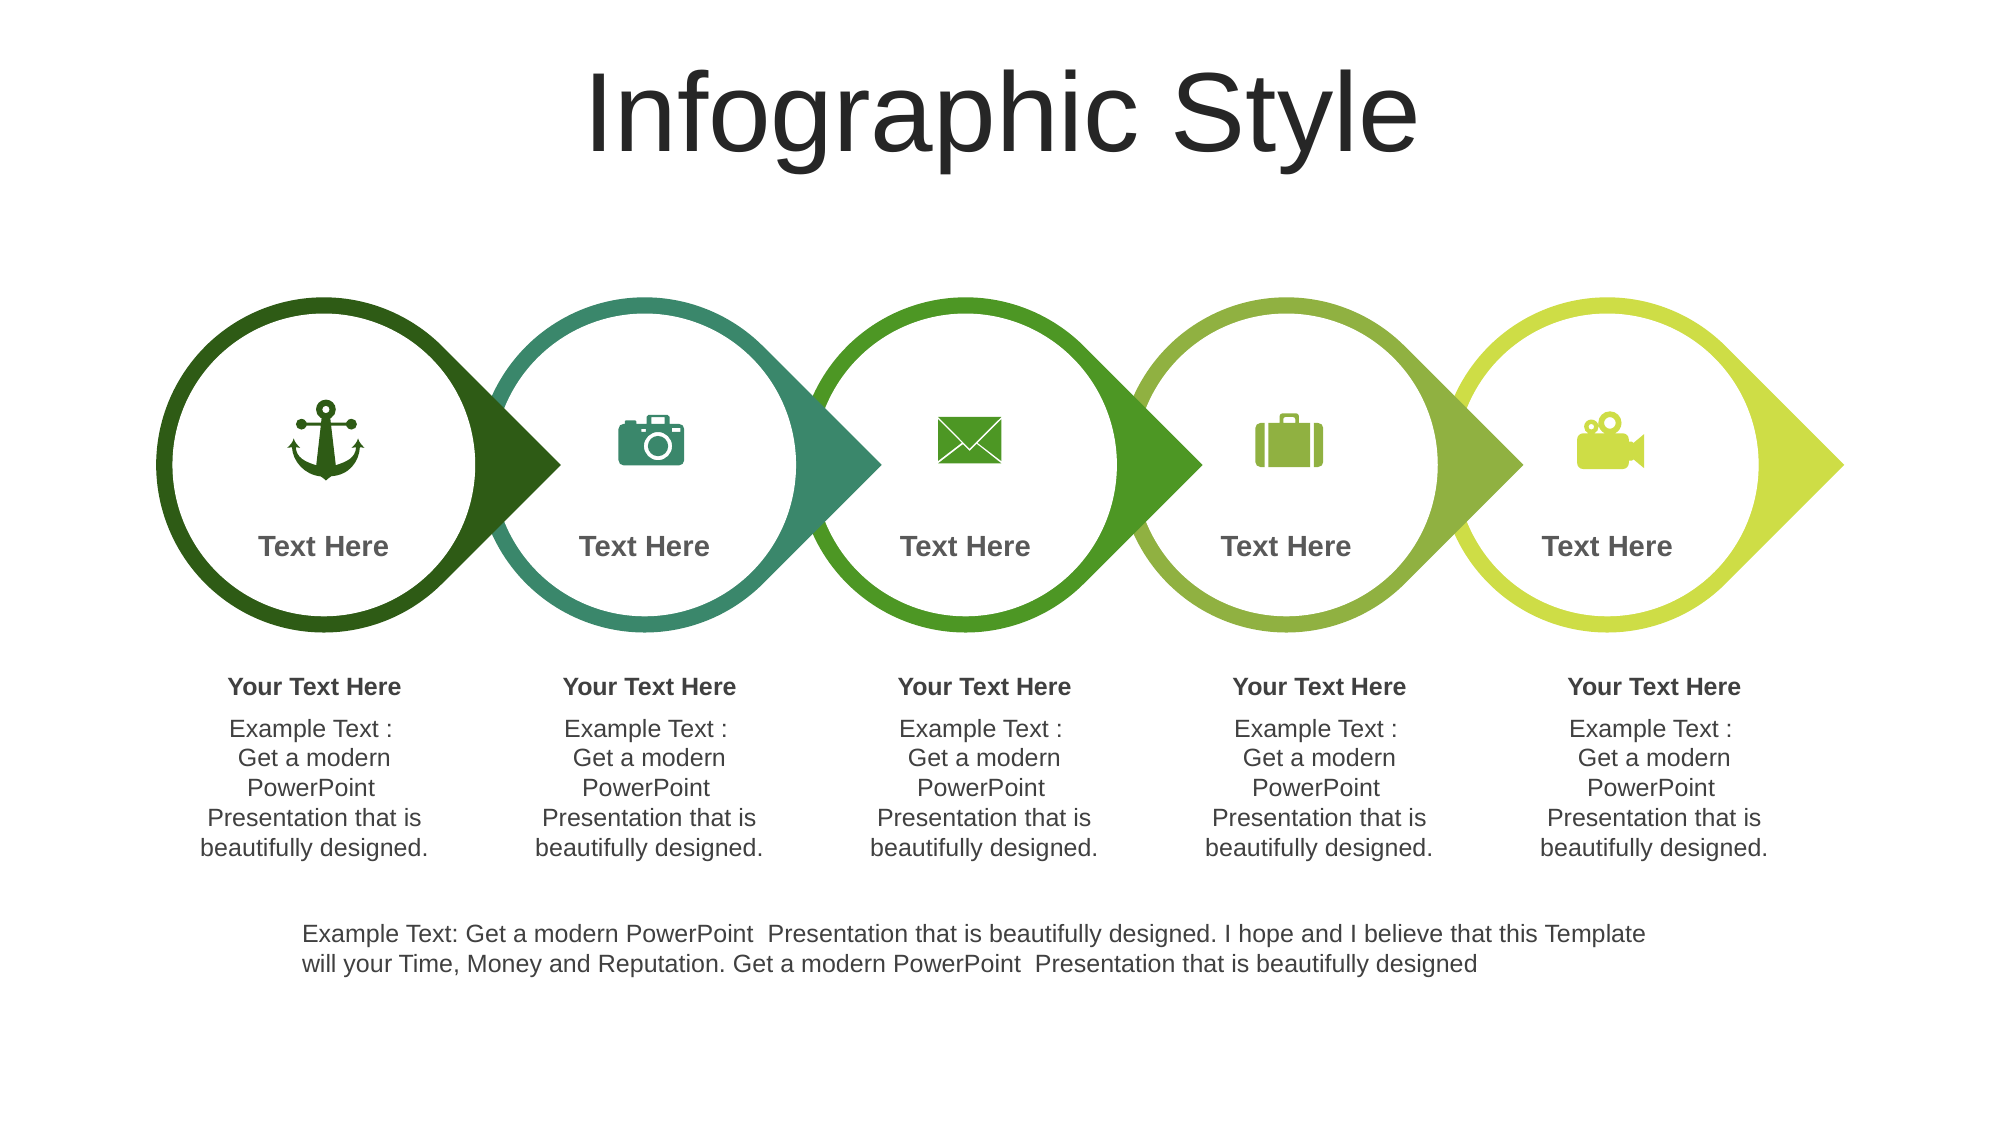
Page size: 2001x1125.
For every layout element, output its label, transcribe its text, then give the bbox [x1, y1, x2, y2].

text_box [842, 663, 1127, 872]
text_box [935, 415, 1005, 465]
text_box [171, 313, 476, 617]
text_box Text Here [1178, 519, 1395, 570]
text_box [1177, 663, 1462, 872]
text_box [1254, 421, 1266, 469]
text_box [1576, 410, 1646, 471]
text_box [504, 313, 797, 617]
text_box Text Here [1499, 519, 1716, 570]
text_box [825, 313, 1118, 617]
text_box Example Text: Get a modern PowerPoint Presentation that is beautifully designed. I hope and I believe that this Template will your Time, Money and Reputation. Get a modern PowerPoint Presentation that is beautifully designed [287, 910, 1691, 986]
text_box [284, 398, 368, 482]
text_box [617, 413, 686, 467]
text_box Text Here [857, 519, 1074, 570]
text_box [1146, 313, 1439, 617]
text_box [1454, 296, 1846, 634]
text_box [1267, 412, 1325, 469]
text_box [507, 663, 792, 872]
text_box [172, 663, 457, 872]
text_box Text Here [536, 519, 753, 570]
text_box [1512, 663, 1797, 872]
text_box [1467, 313, 1760, 617]
text_box [155, 296, 563, 634]
text_box [492, 296, 884, 634]
text_box [813, 296, 1205, 634]
text_box [1133, 296, 1525, 634]
list Infographic Style [53, 55, 1952, 175]
text_box Text Here [215, 519, 432, 570]
